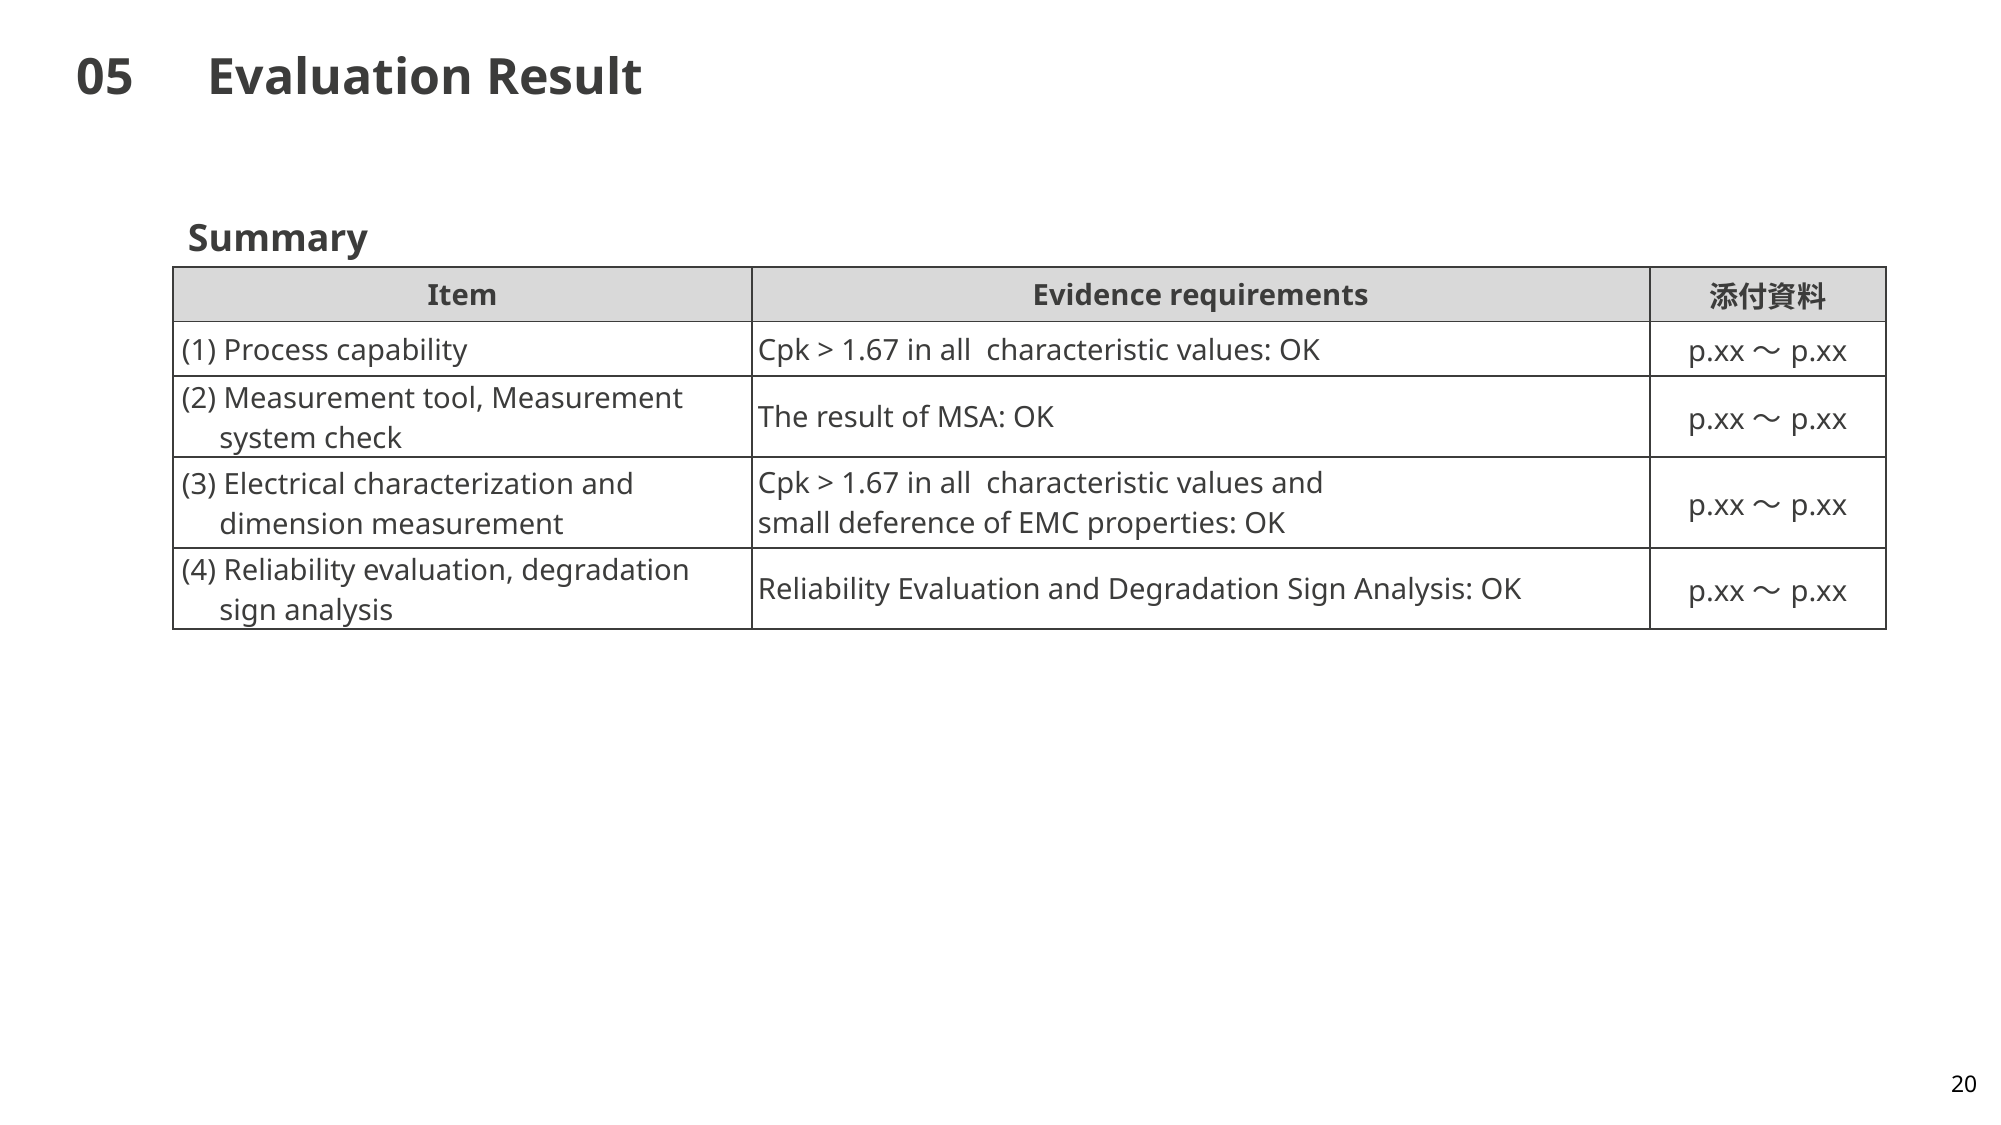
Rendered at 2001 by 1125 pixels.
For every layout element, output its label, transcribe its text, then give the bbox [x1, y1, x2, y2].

table_header 添付資料 [1651, 268, 1885, 321]
title 05 Evaluation Result [0, 0, 1877, 123]
table_cell The result of MSA: OK [753, 377, 1649, 456]
table_cell p.xx～p.xx [1651, 377, 1885, 456]
text_box Summary [173, 206, 1488, 267]
table_cell p.xx～p.xx [1651, 458, 1885, 547]
table_cell (1) Process capability [174, 322, 751, 375]
table_cell (2) Measurement tool, Measurement system check [174, 377, 751, 456]
table_cell Cpk > 1.67 in all characteristic values and small deference of EMC properties: OK [753, 458, 1649, 547]
table_cell p.xx～p.xx [1651, 322, 1885, 375]
table_cell (3) Electrical characterization and dimension measurement [174, 458, 751, 547]
table_cell Cpk > 1.67 in all characteristic values: OK [753, 322, 1649, 375]
table_cell (4) Reliability evaluation, degradation sign analysis [174, 549, 751, 628]
table_cell p.xx～p.xx [1651, 549, 1885, 628]
table_header Evidence requirements [753, 268, 1649, 321]
table_cell Reliability Evaluation and Degradation Sign Analysis: OK [753, 549, 1649, 628]
table_header Item [174, 268, 751, 321]
